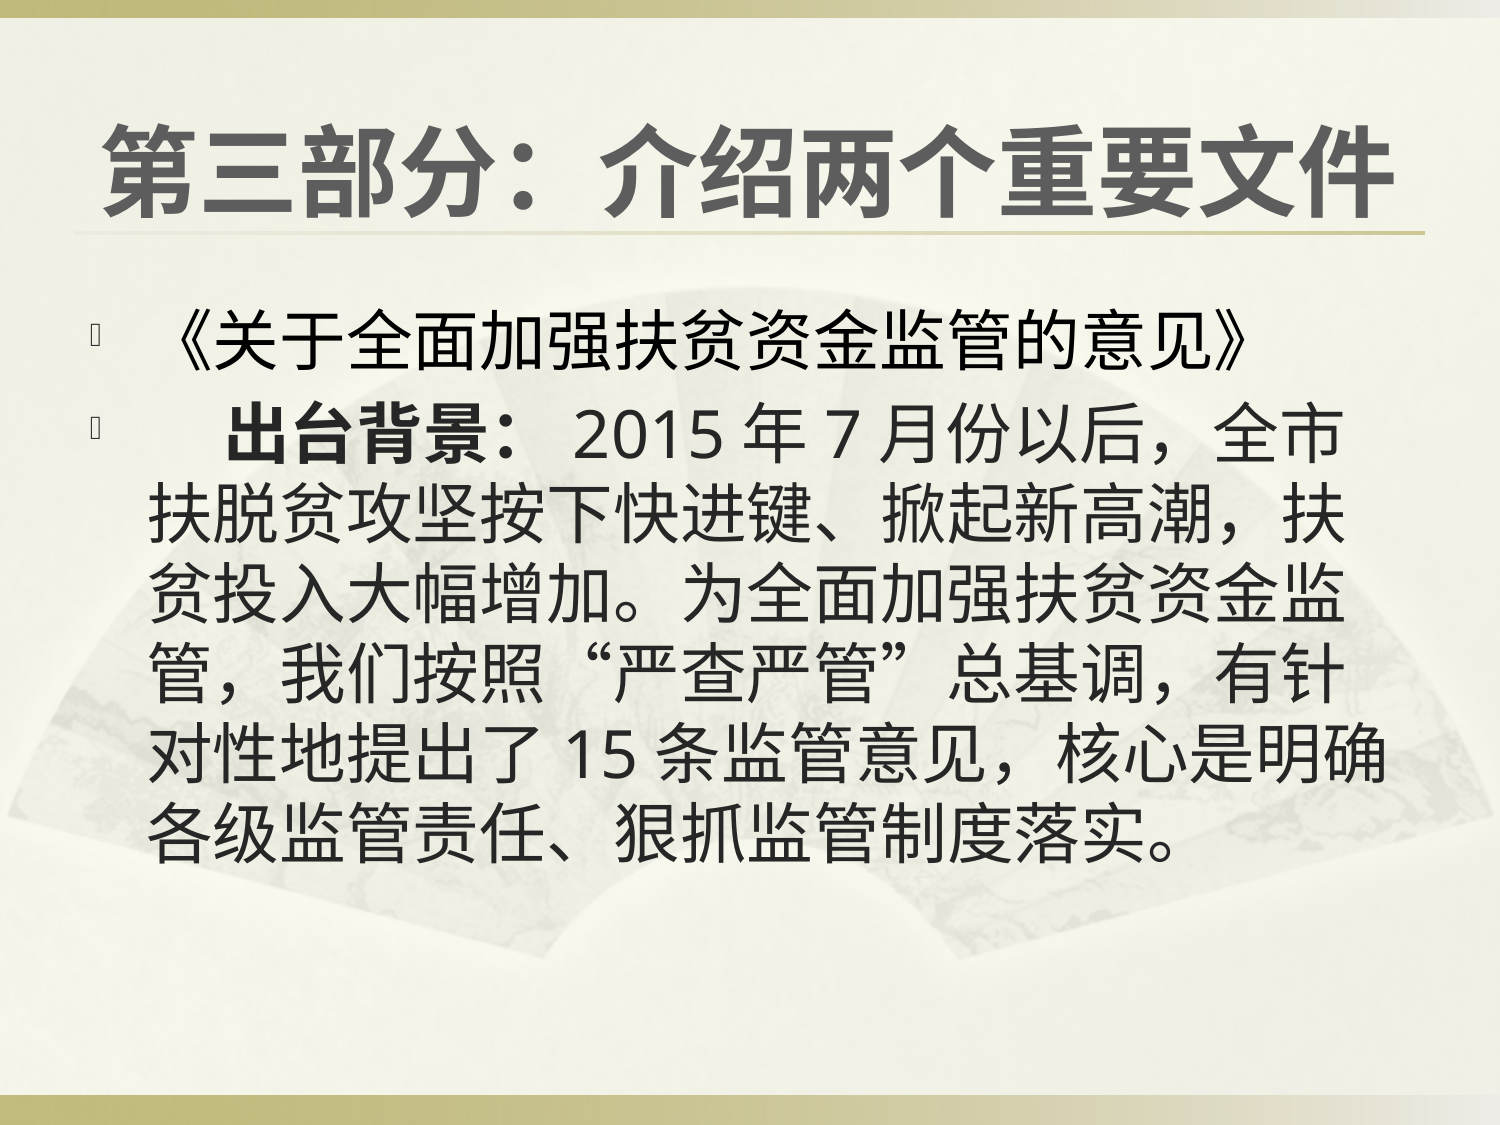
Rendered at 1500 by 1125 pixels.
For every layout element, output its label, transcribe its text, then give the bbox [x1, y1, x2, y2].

list 《关于全面加强扶贫资金监管的意见》 出台背景：2015年7月份以后，全市扶脱贫攻坚按下快进键、掀起新高潮，扶贫投入大幅增加。为全面加强扶贫资金监管，我们按照“严查严管”总基调，有针对性地提出了15条监管意见，核心是明确各级监管责任、狠抓监管制度落实。 [75, 290, 1425, 1032]
text_box 第三部分：介绍两个重要文件 [82, 101, 1414, 237]
